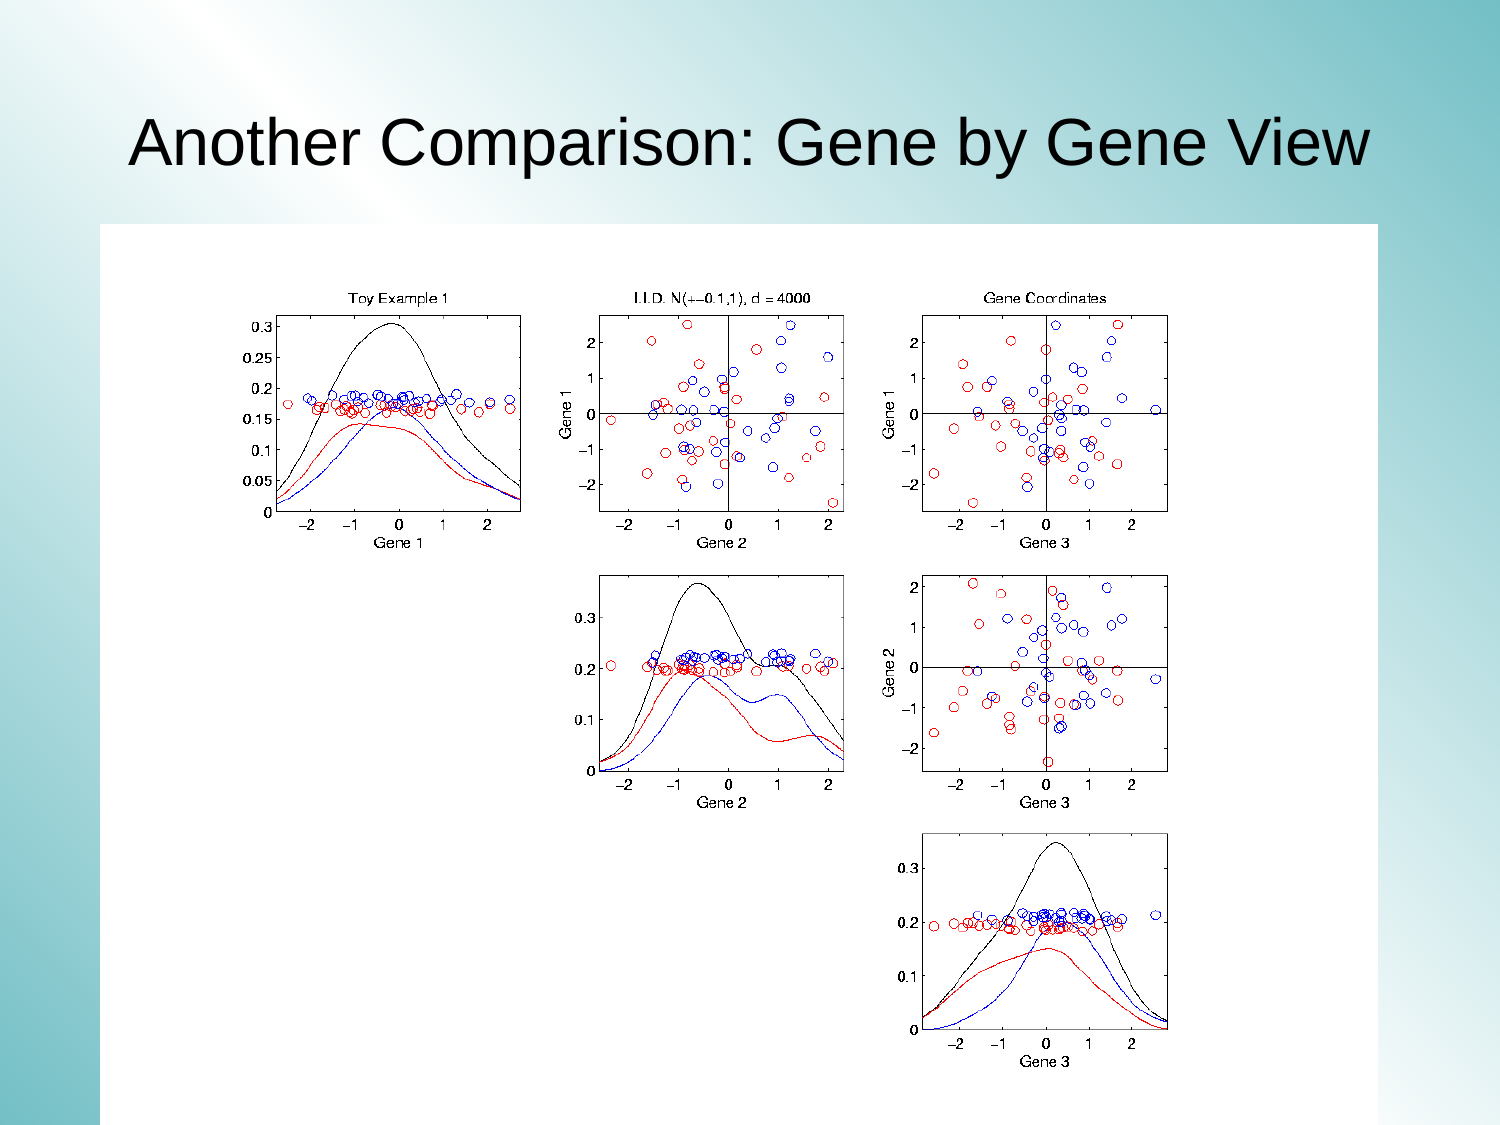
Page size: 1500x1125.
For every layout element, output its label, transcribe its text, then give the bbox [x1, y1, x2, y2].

title Another Comparison: Gene by Gene View [75, 45, 1425, 233]
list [99, 224, 1378, 1125]
